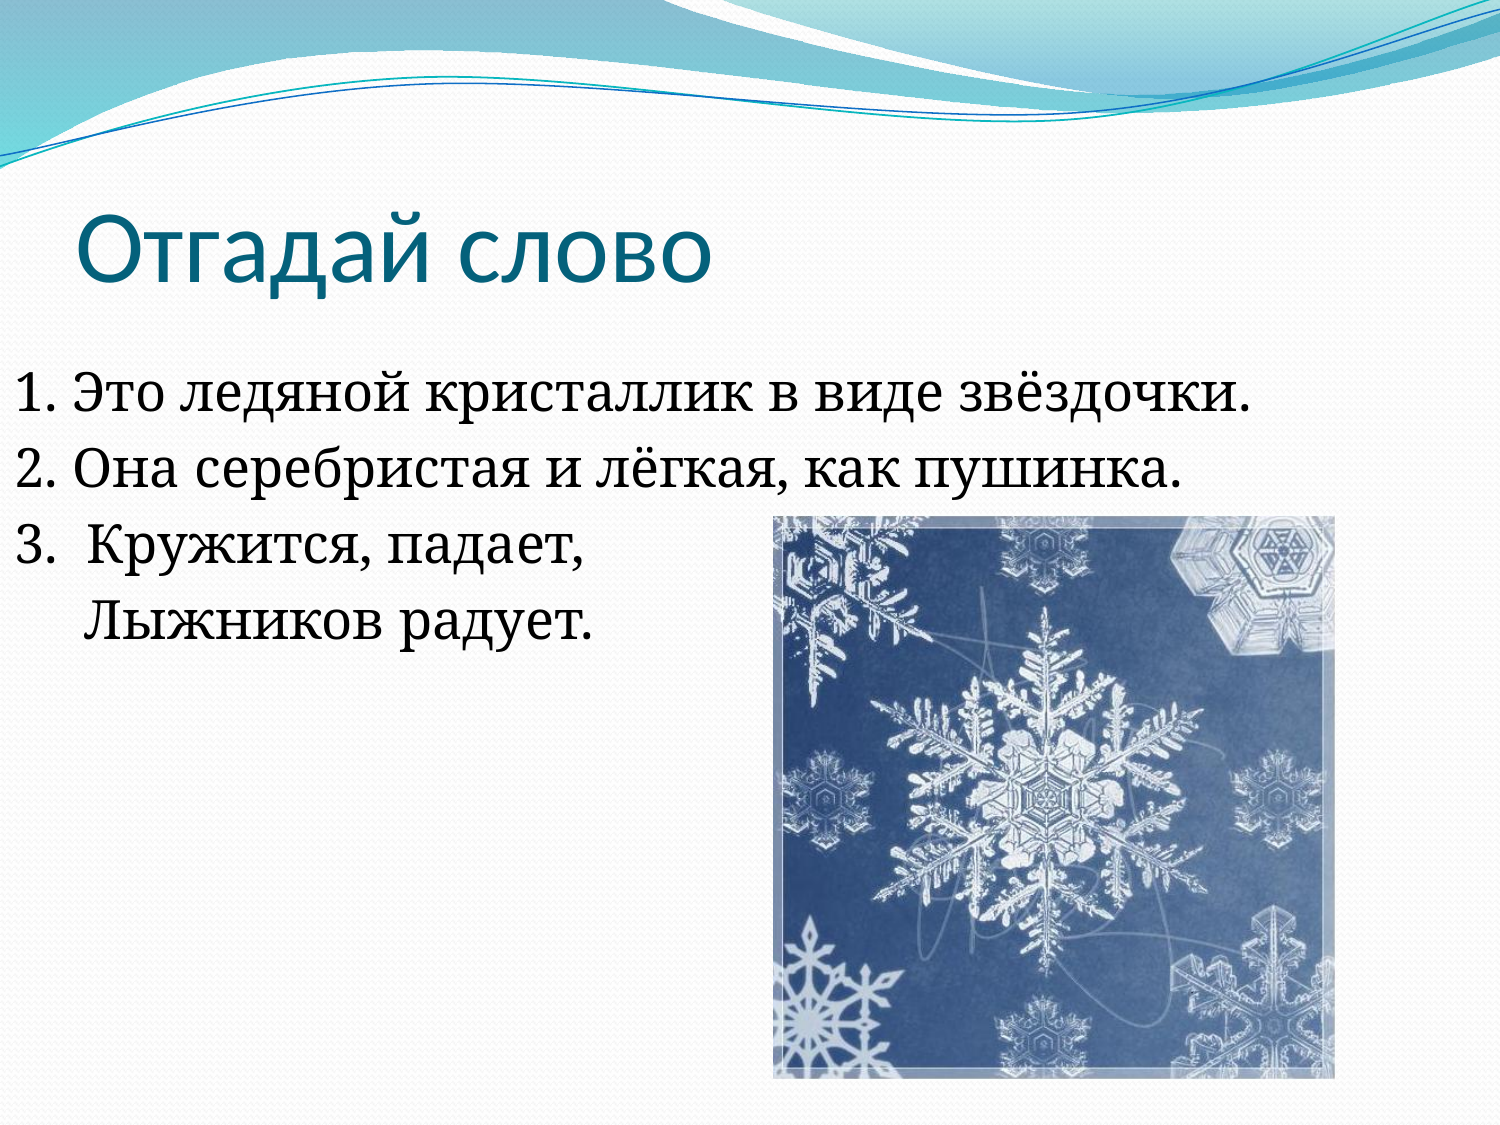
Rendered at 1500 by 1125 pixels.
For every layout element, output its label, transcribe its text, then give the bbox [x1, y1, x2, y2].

picture [773, 514, 1336, 1080]
title Отгадай слово [75, 115, 1438, 303]
list 1. Это ледяной кристаллик в виде звёздочки. 2. Она серебристая и лёгкая, как пушинка. 3. Кружится, падает, Лыжников радует. [0, 349, 1350, 752]
